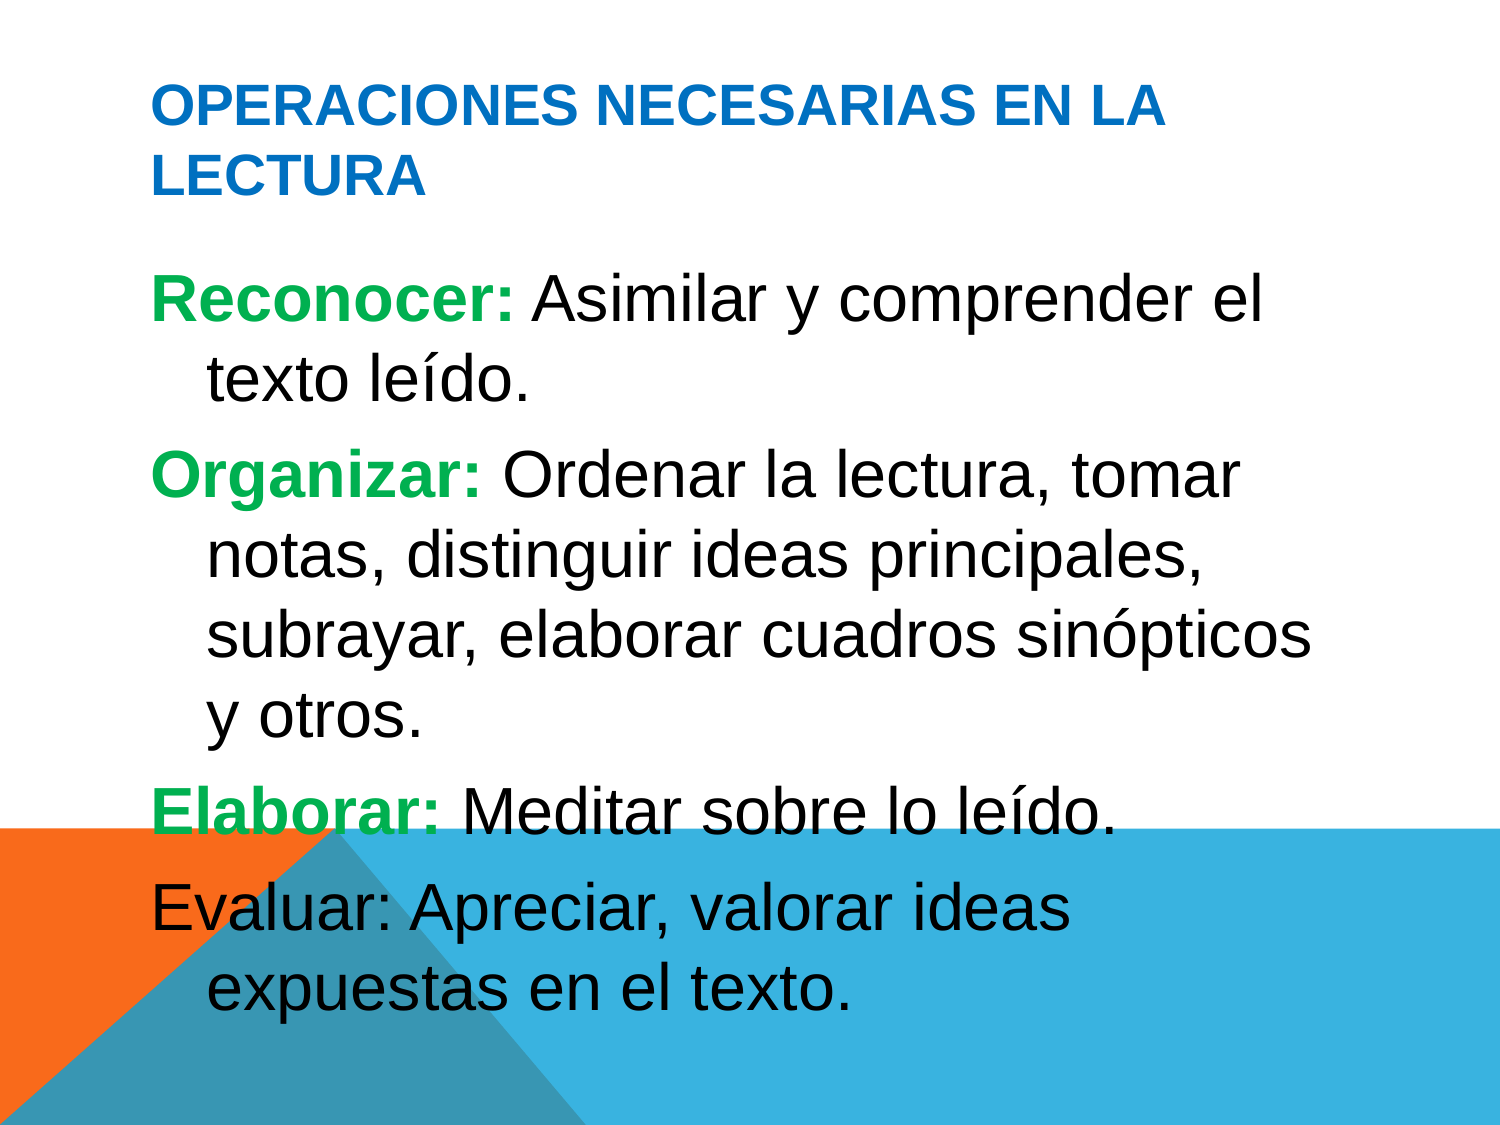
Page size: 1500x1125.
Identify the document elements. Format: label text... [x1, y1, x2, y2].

list Reconocer: Asimilar y comprender el texto leído. Organizar: Ordenar la lectura, tomar notas, distinguir ideas principales, subrayar, elaborar cuadros sinópticos y otros. Elaborar: Meditar sobre lo leído. Evaluar: Apreciar, valorar ideas expuestas en el texto. [135, 246, 1369, 1035]
title OPERACIONES NECESARIAS EN LA LECTURA [135, 60, 1369, 150]
